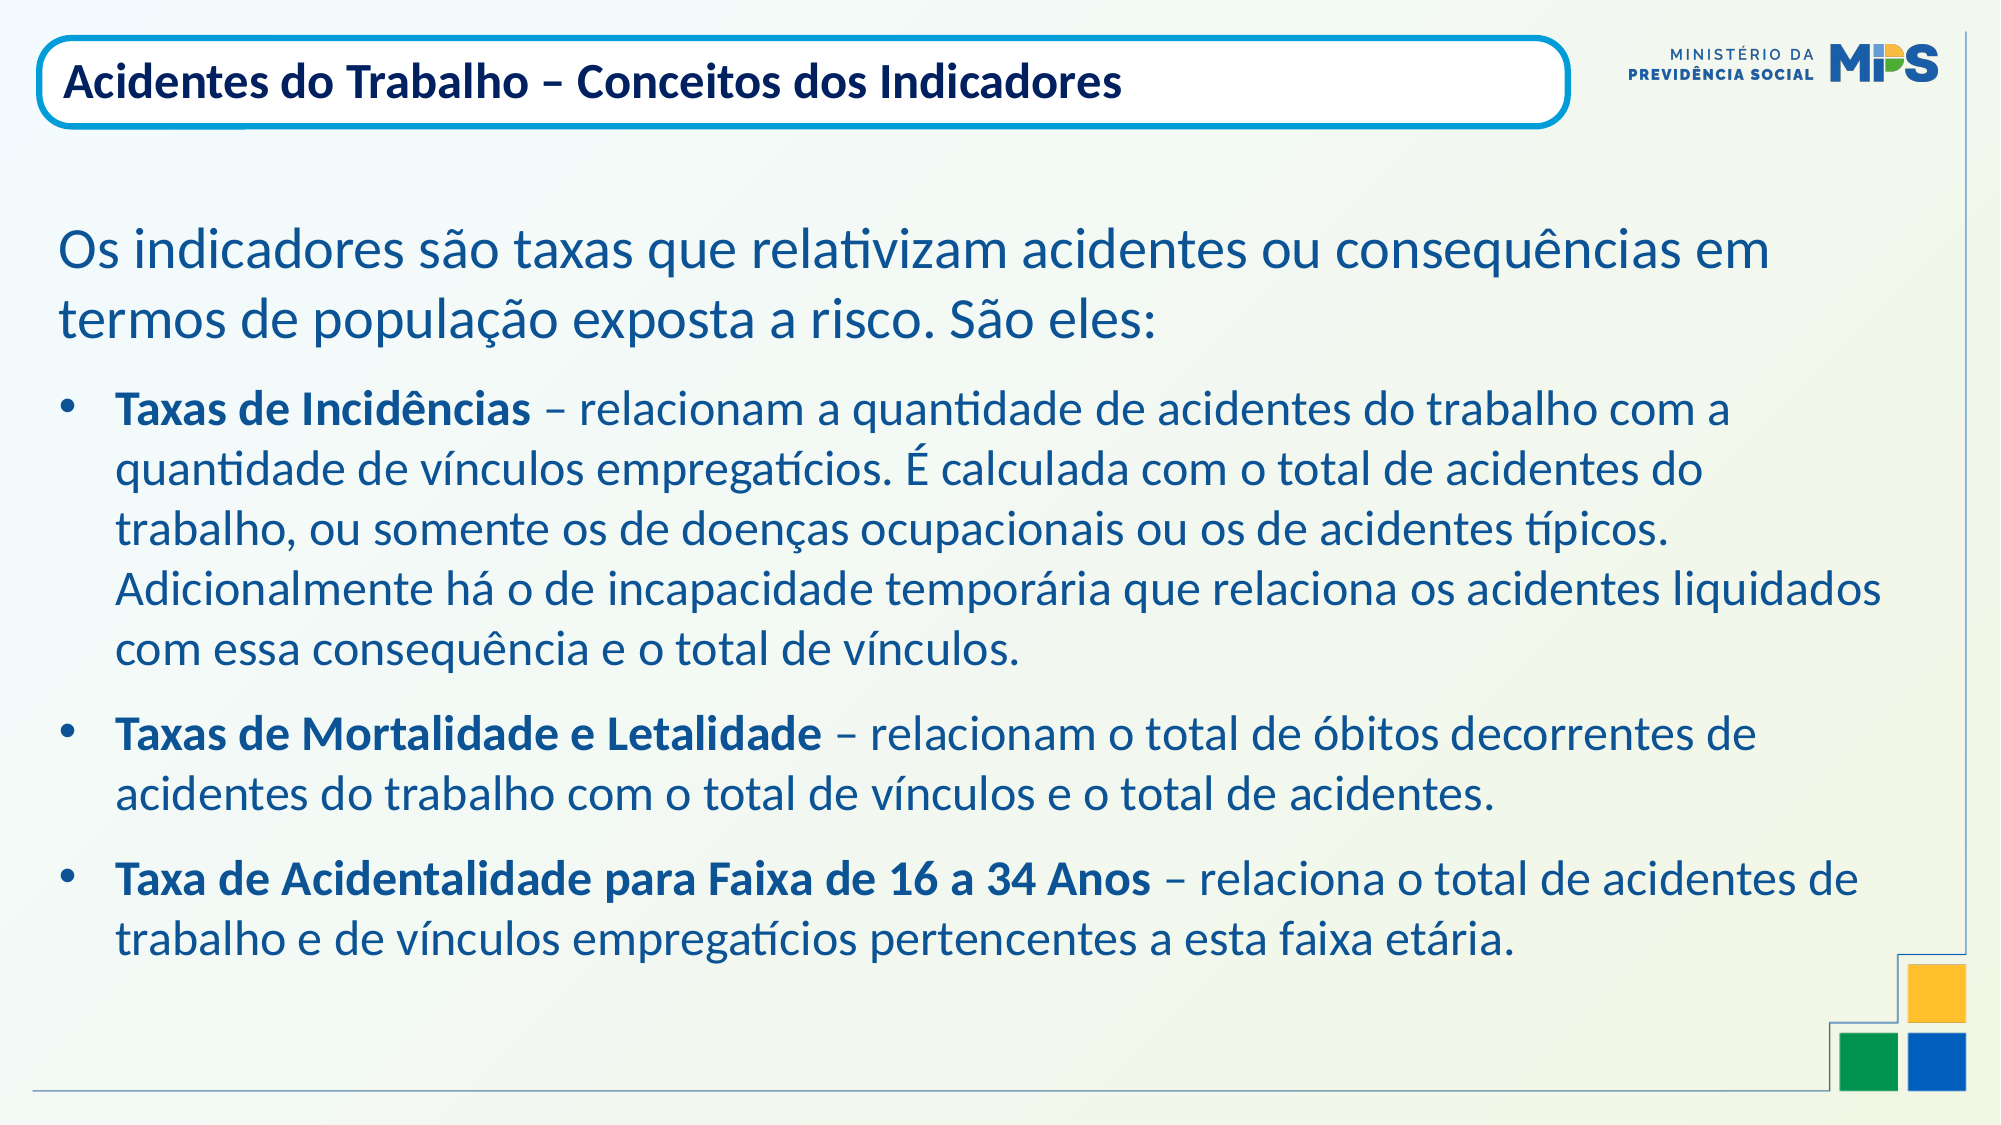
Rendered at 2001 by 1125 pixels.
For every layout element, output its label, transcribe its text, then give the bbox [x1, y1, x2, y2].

text_box Acidentes do Trabalho – Conceitos dos Indicadores [37, 35, 1570, 129]
picture [0, 0, 2000, 1125]
text_box Os indicadores são taxas que relativizam acidentes ou consequências em termos de população exposta a risco. São eles: Taxas de Incidências – relacionam a quantidade de acidentes do trabalho com a quantidade de vínculos empregatícios. É calculada com o total de acidentes do trabalho, ou somente os de doenças ocupacionais ou os de acidentes típicos. Adicionalmente há o de incapacidade temporária que relaciona os acidentes liquidados com essa consequência e o total de vínculos. Taxas de Mortalidade e Letalidade – relacionam o total de óbitos decorrentes de acidentes do trabalho com o total de vínculos e o total de acidentes. Taxa de Acidentalidade para Faixa de 16 a 34 Anos – relaciona o total de acidentes de trabalho e de vínculos empregatícios pertencentes a esta faixa etária. [51, 201, 1902, 1095]
